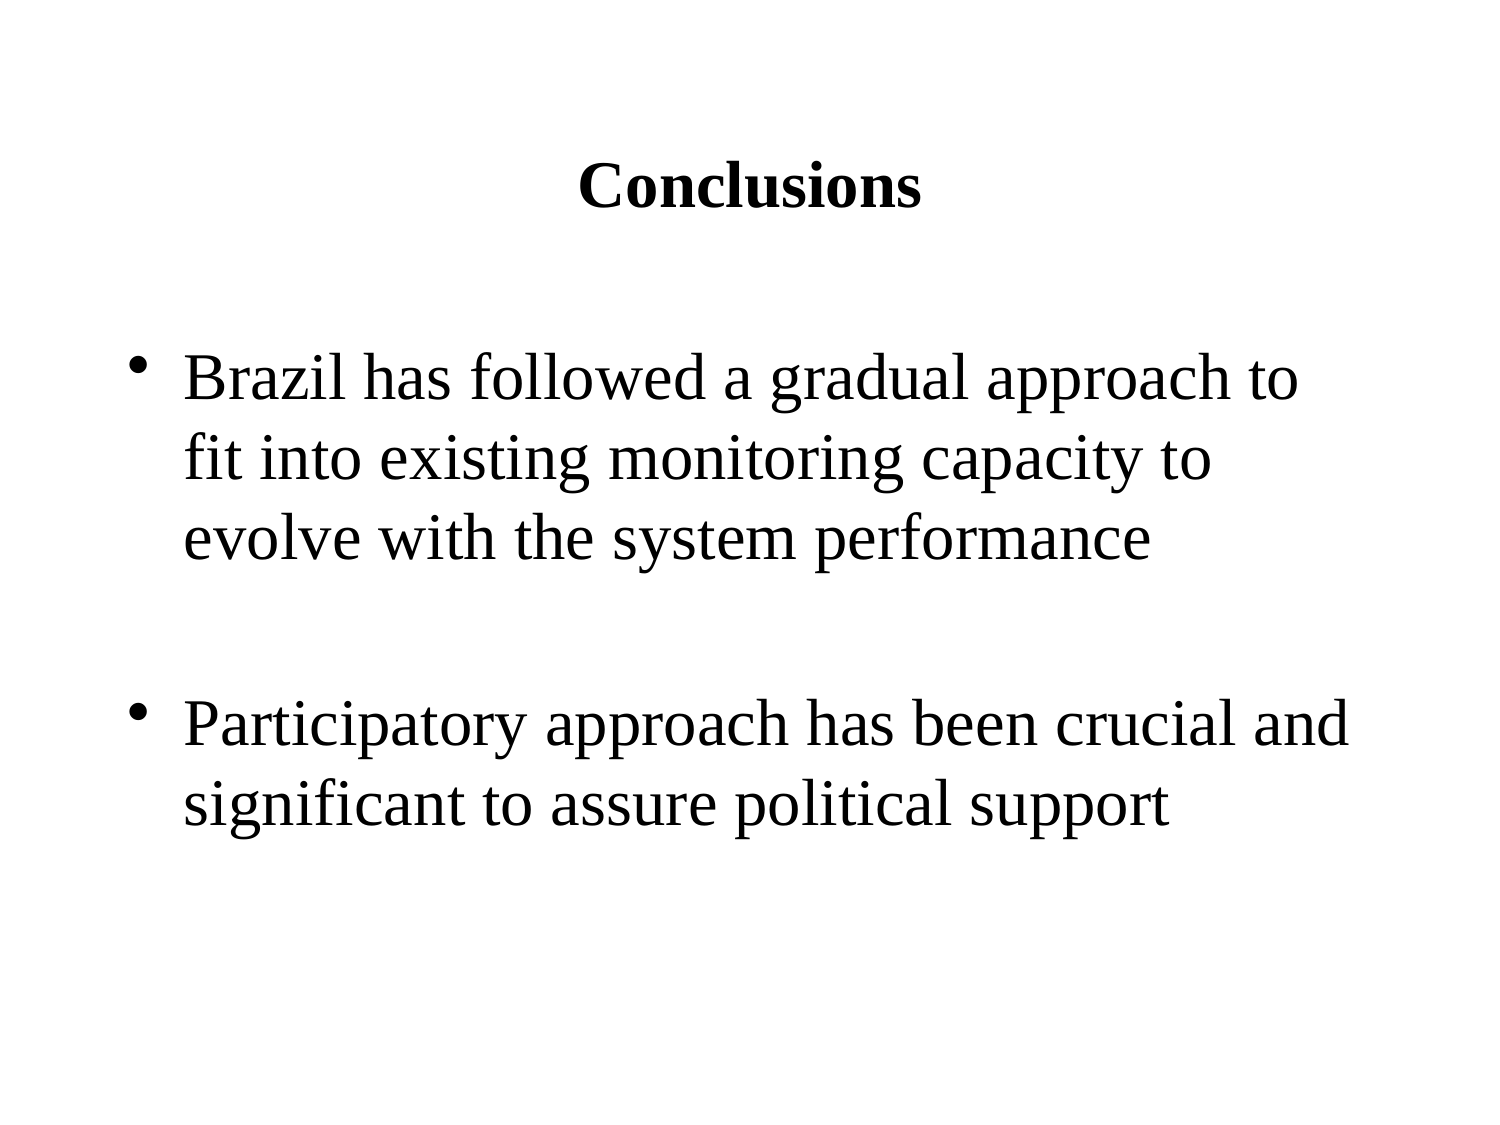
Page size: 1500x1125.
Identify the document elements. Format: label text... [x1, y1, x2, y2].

list Brazil has followed a gradual approach to fit into existing monitoring capacity to evolve with the system performance Participatory approach has been crucial and significant to assure political support [112, 324, 1388, 1001]
title Conclusions [112, 99, 1388, 263]
